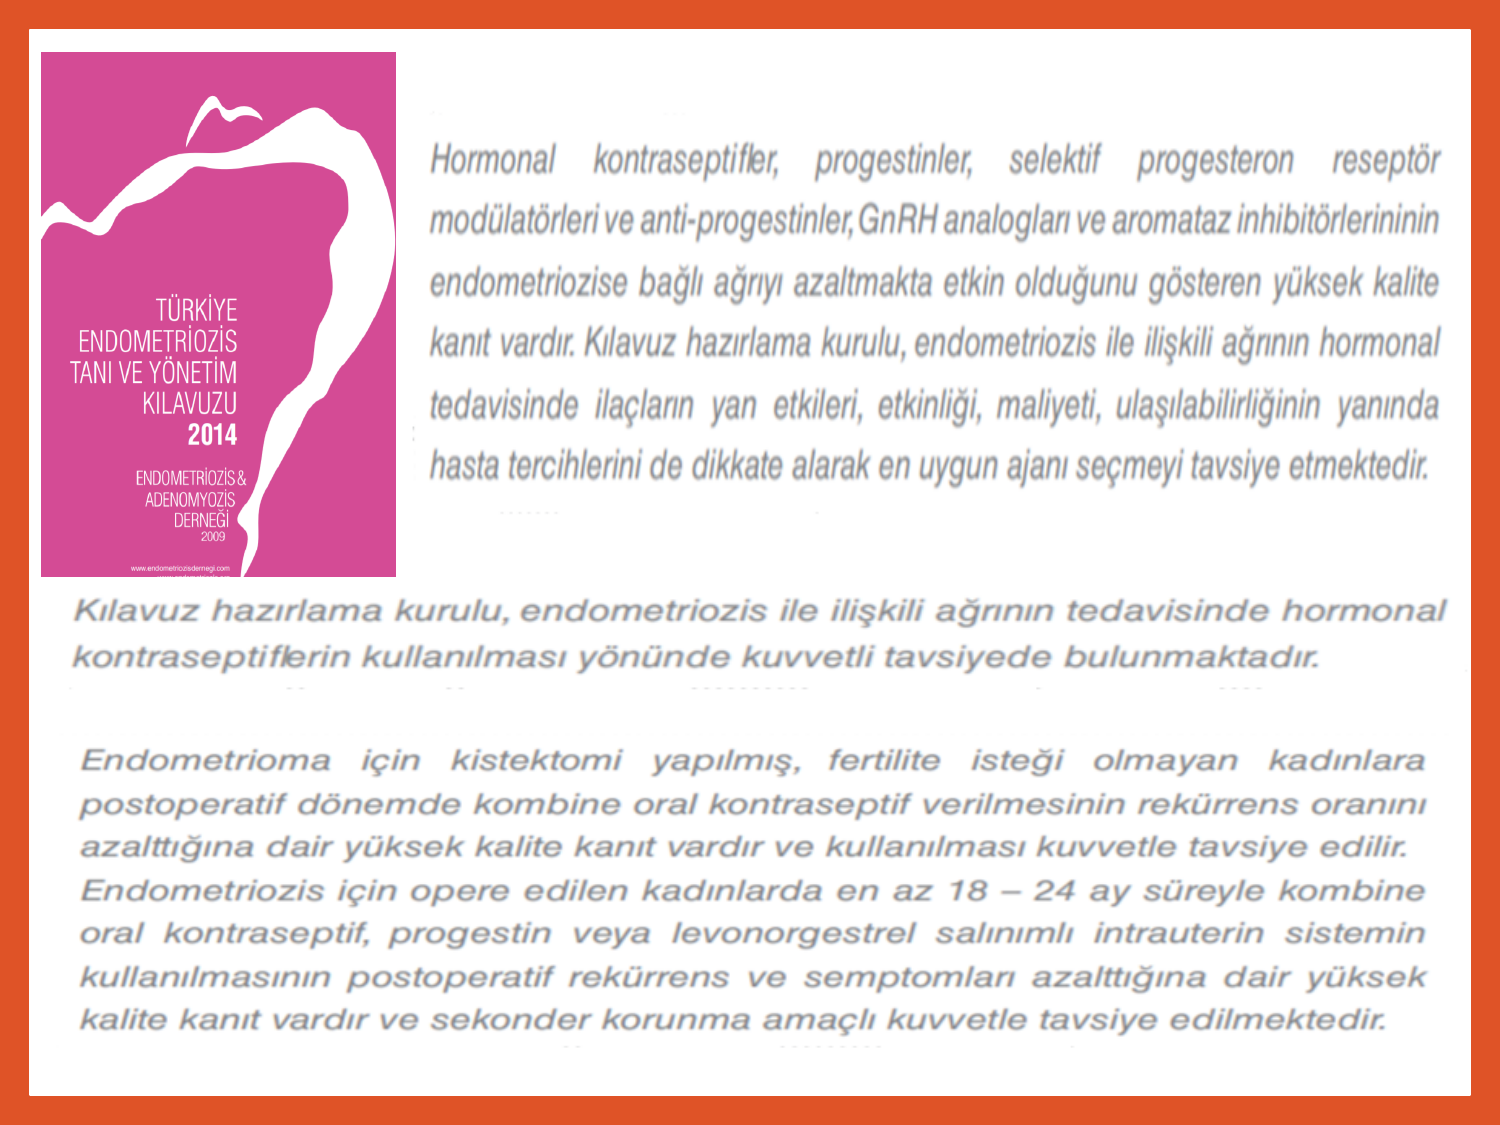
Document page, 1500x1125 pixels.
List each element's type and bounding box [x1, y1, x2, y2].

picture [40, 52, 1471, 1073]
